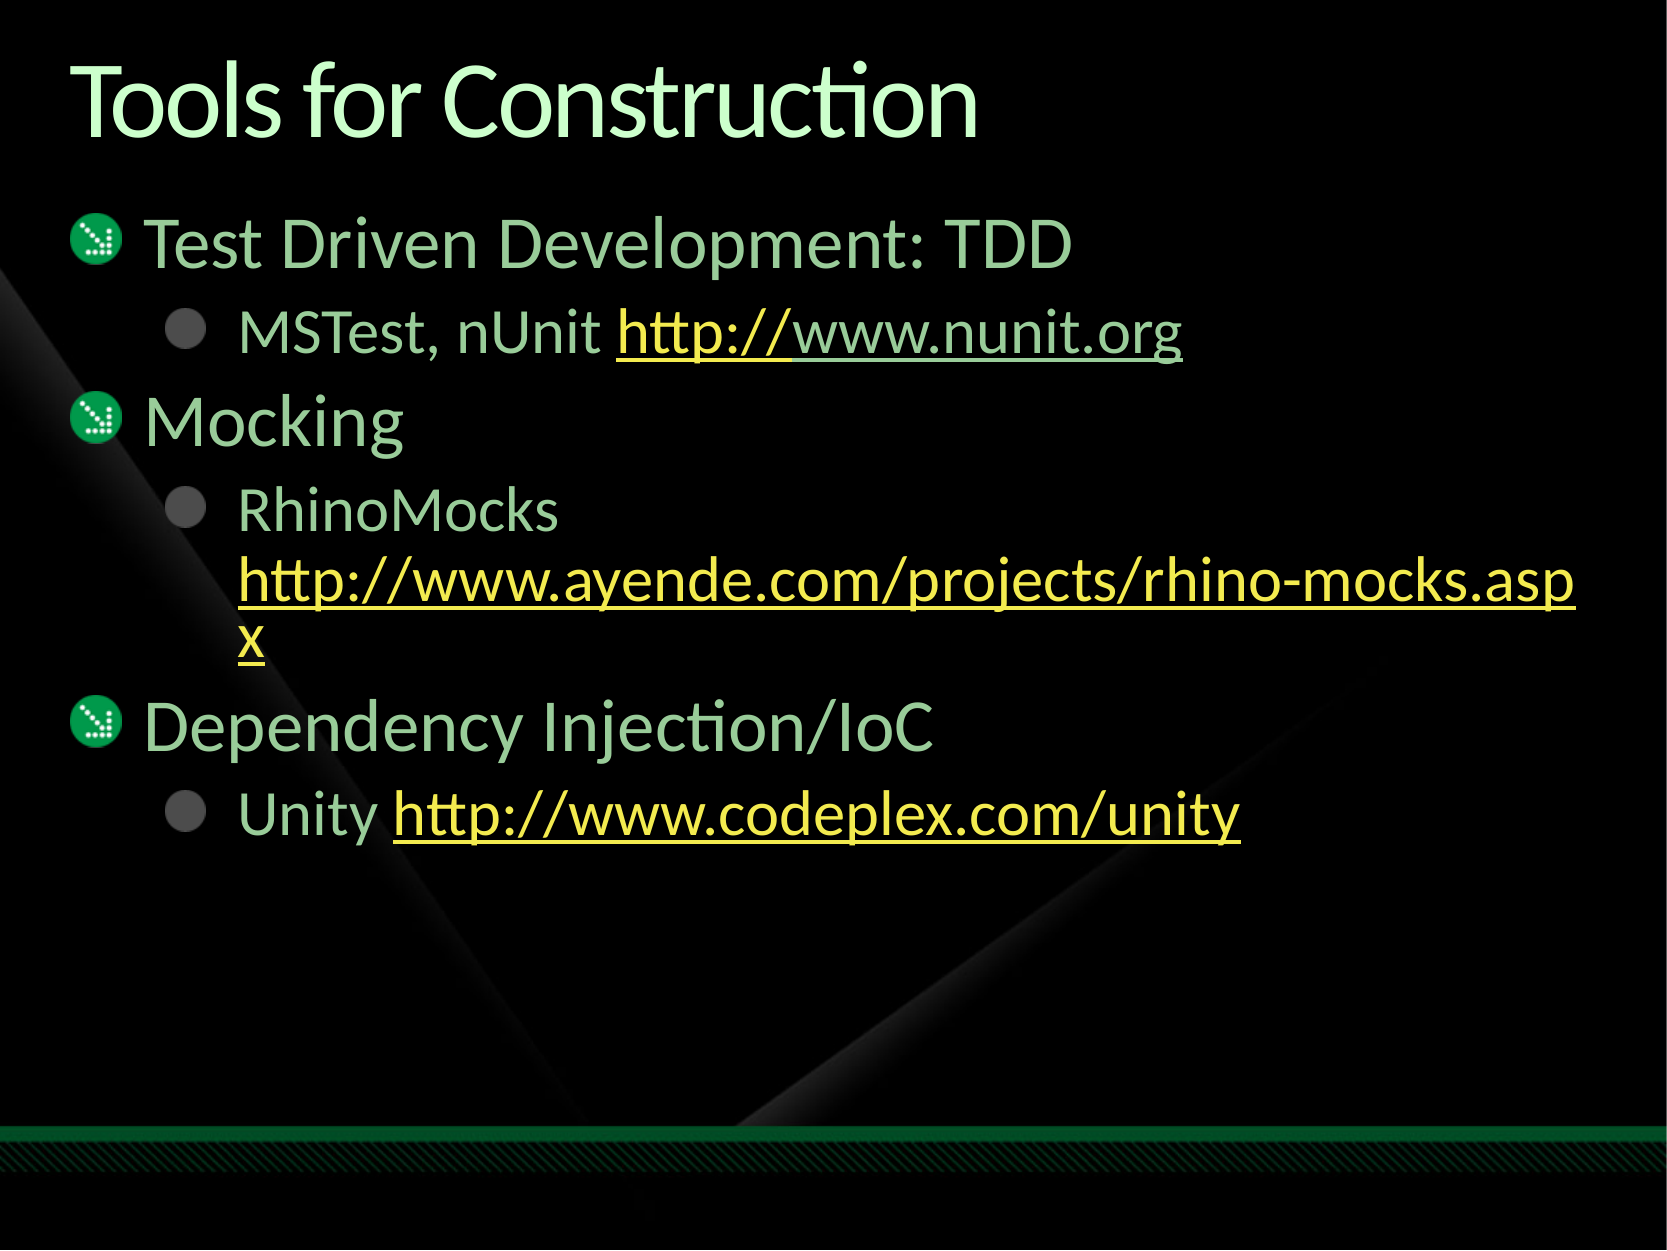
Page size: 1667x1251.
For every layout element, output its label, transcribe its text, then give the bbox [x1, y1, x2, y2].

title Tools for Construction [69, 41, 1598, 164]
picture [0, 0, 1667, 1250]
list Test Driven Development: TDD MSTest, nUnit http://www.nunit.org Mocking RhinoMocks http://www.ayende.com/projects/rhino-mocks.aspx Dependency Injection/IoC Unity http://www.codeplex.com/unity [70, 203, 1599, 1150]
